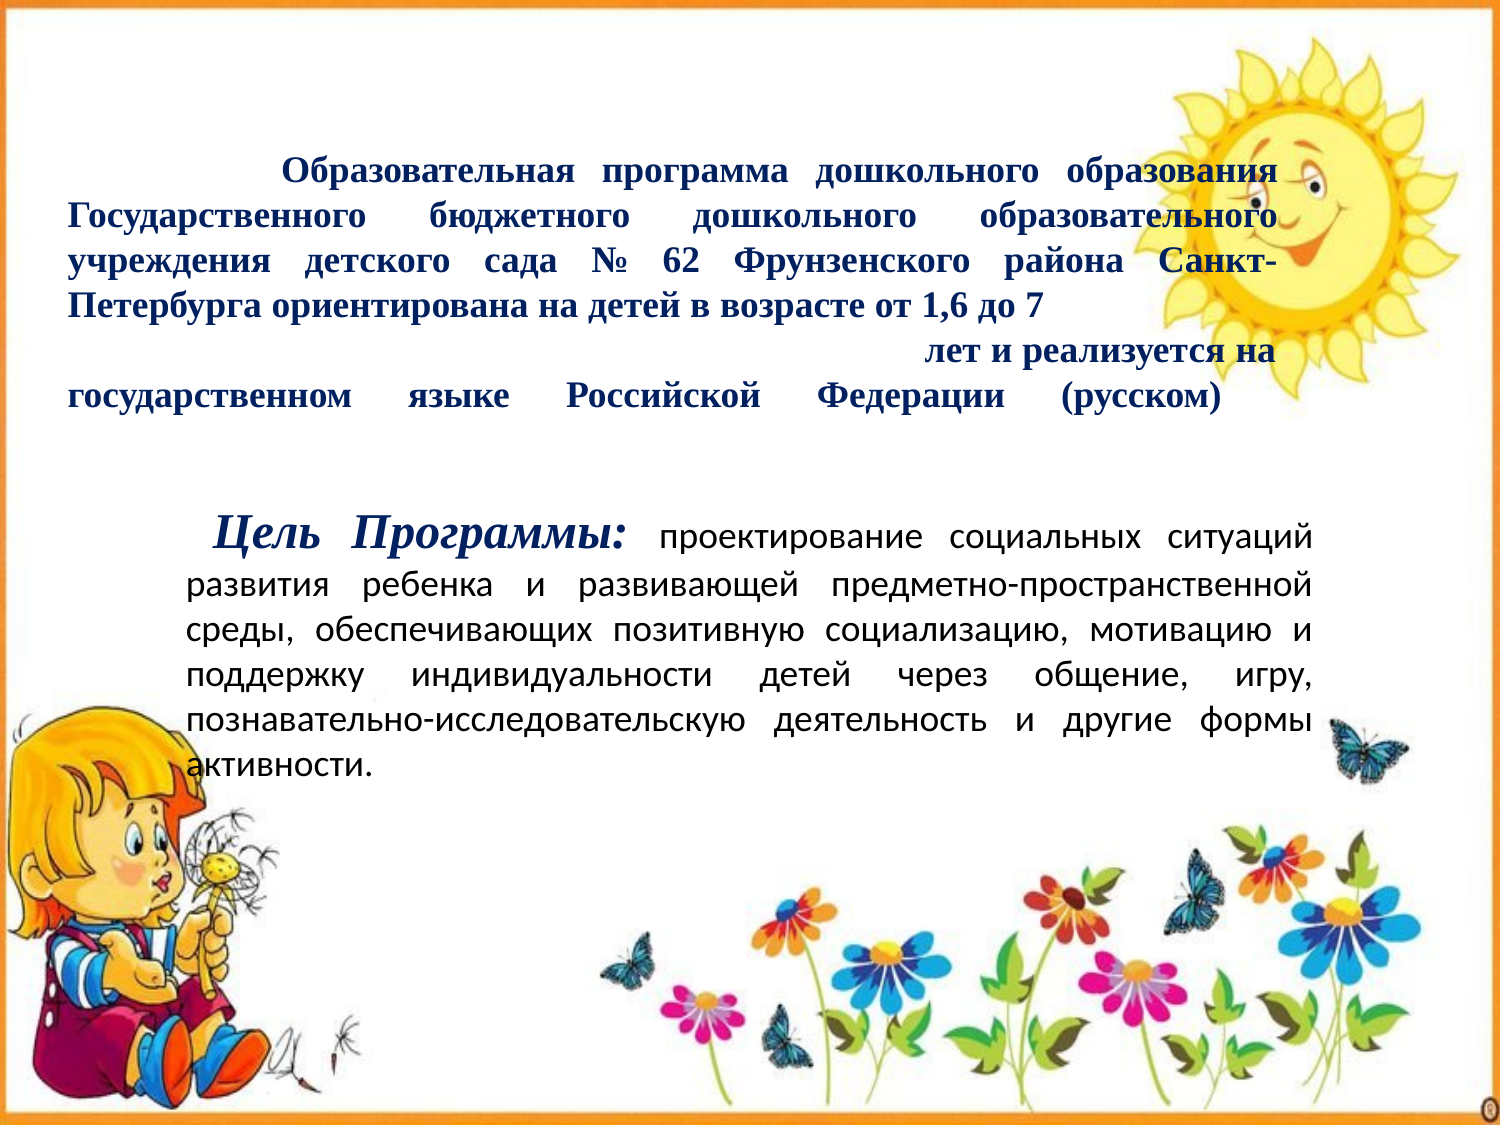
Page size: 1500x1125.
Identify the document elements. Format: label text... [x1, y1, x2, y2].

text_box Образовательная программа дошкольного образования Государственного бюджетного дошкольного образовательного учреждения детского сада № 62 Фрунзенского района Санкт-Петербурга ориентирована на детей в возрасте от 1,6 до 7 лет и реализуется на государственном языке Российской Федерации (русском) [53, 137, 1294, 557]
picture [0, 0, 1500, 1125]
text_box Цель Программы: проектирование социальных ситуаций развития ребенка и развивающей предметно-пространственной среды, обеспечивающих позитивную социализацию, мотивацию и поддержку индивидуальности детей через общение, игру, познавательно-исследовательскую деятельность и другие формы активности. [171, 491, 1329, 792]
